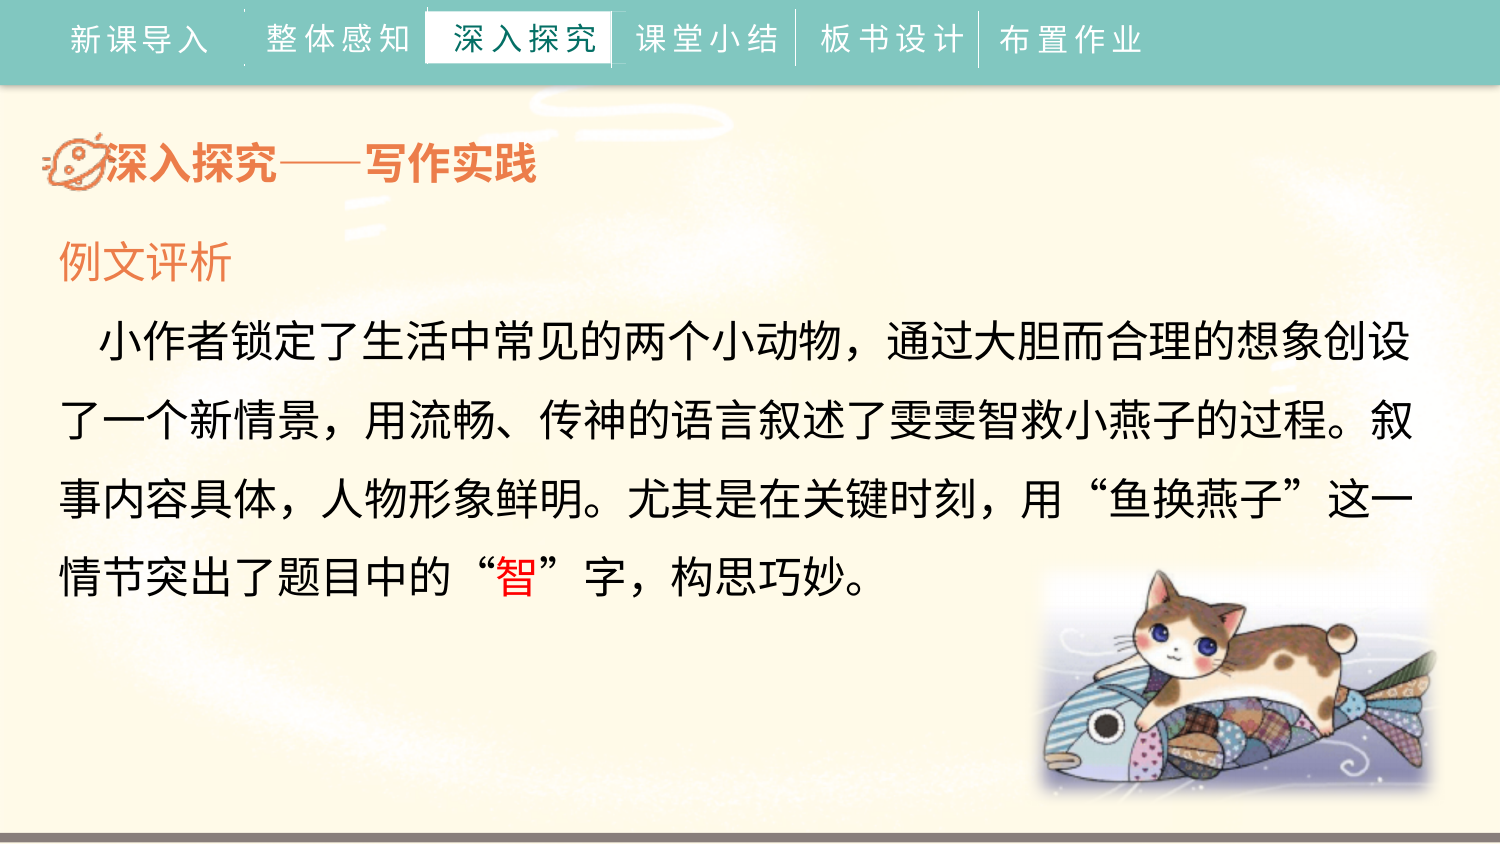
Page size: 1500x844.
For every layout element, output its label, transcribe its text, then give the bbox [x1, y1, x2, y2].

picture [38, 122, 120, 204]
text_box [0, 0, 1500, 86]
text_box 例文评析 小作者锁定了生活中常见的两个小动物，通过大胆而合理的想象创设了一个新情景，用流畅、传神的语言叙述了雯雯智救小燕子的过程。叙事内容具体，人物形象鲜明。尤其是在关键时刻，用“鱼换燕子”这一情节突出了题目中的“智”字，构思巧妙。 [47, 203, 1446, 608]
text_box [0, 832, 1500, 843]
text_box 深入探究——写作实践 [120, 130, 1353, 195]
picture [1025, 553, 1446, 807]
